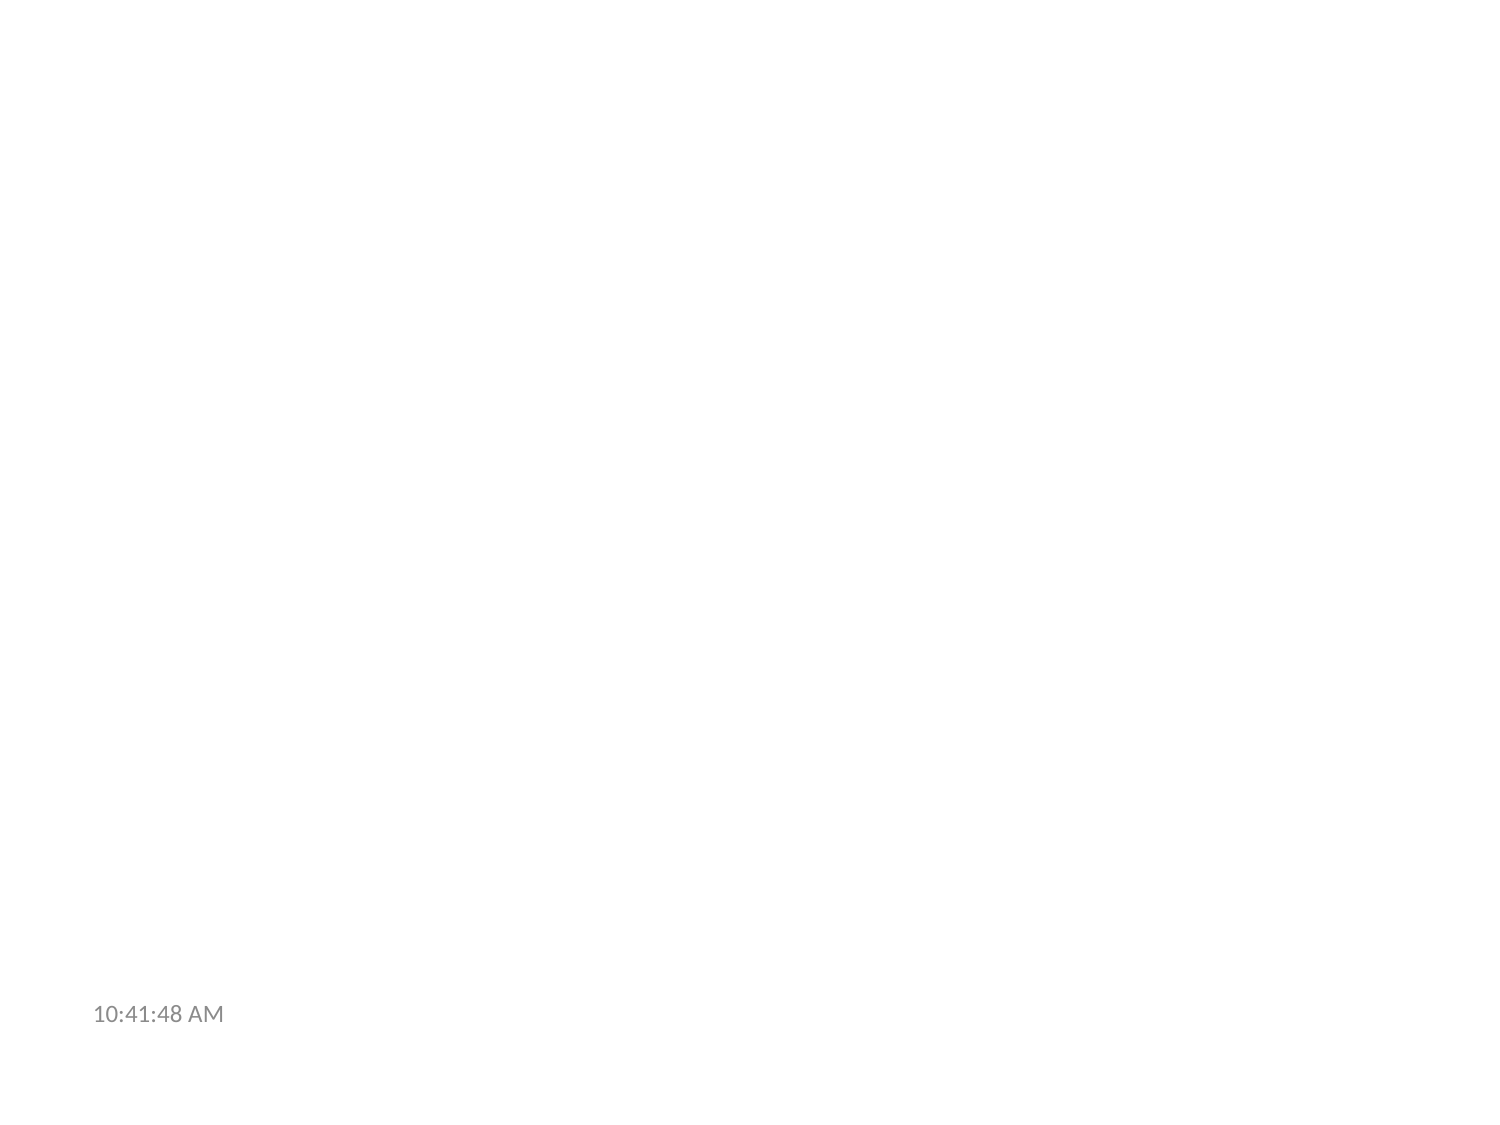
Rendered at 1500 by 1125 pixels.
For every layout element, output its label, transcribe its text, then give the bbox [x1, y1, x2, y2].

text_box 3:35:09 PM [77, 982, 428, 1043]
